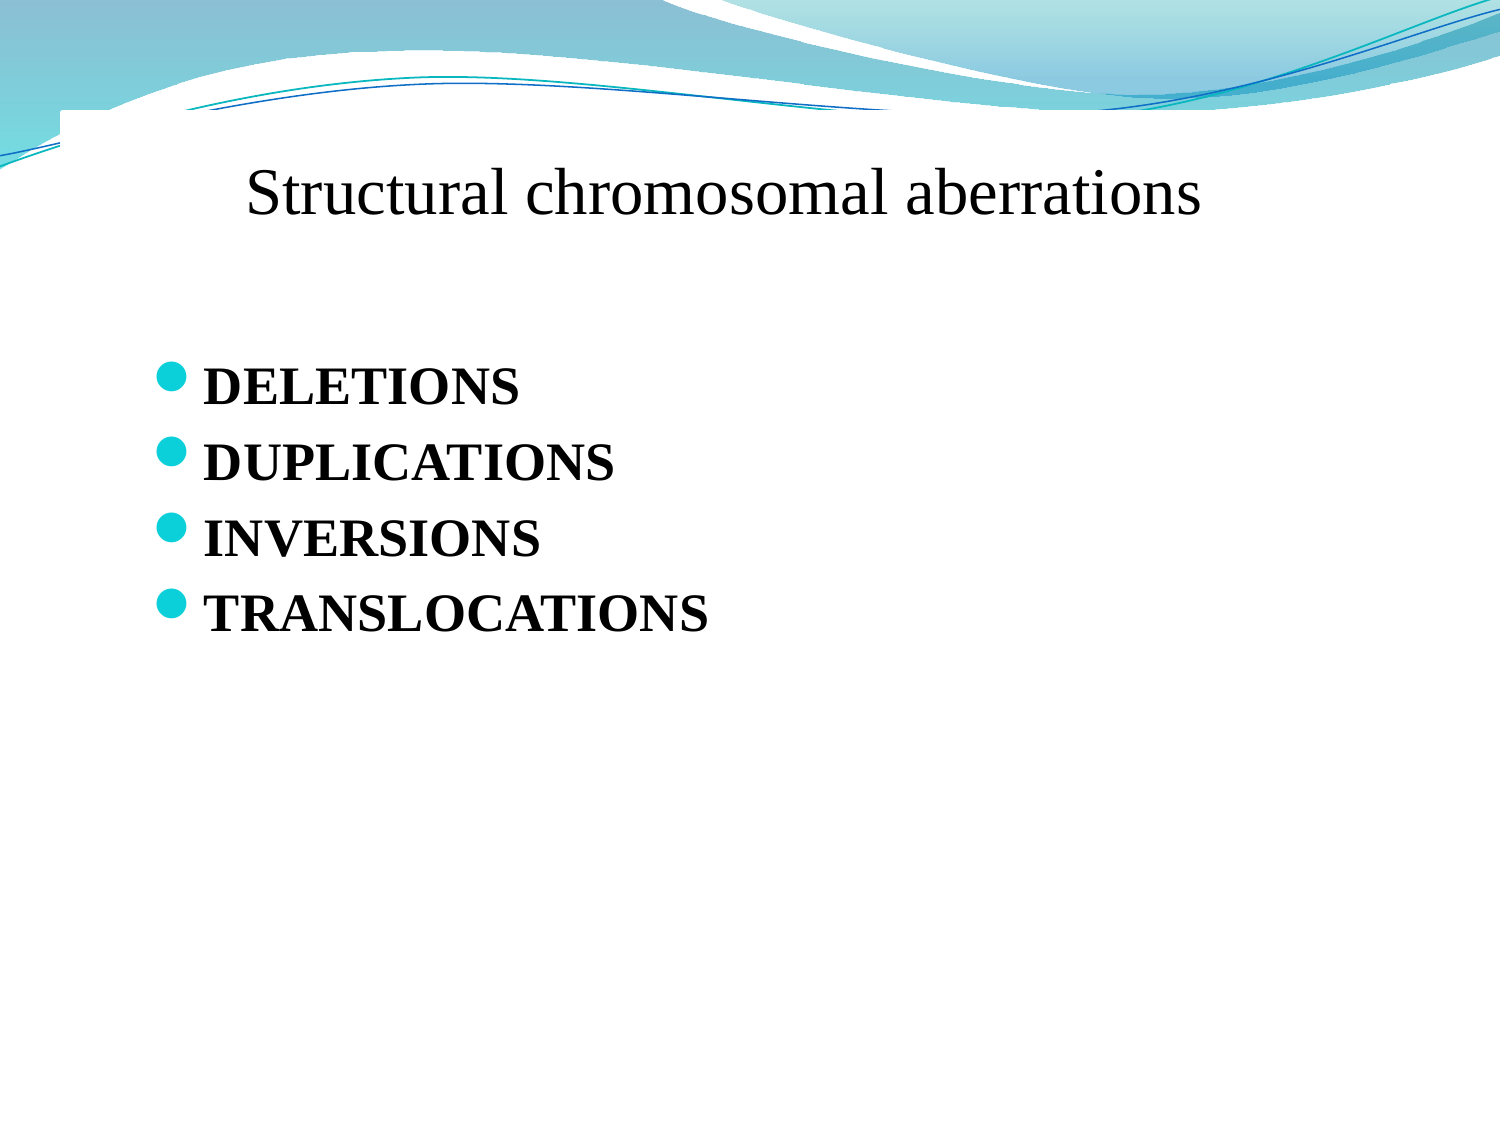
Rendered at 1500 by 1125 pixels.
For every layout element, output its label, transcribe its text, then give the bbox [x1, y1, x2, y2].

text_box Structural chromosomal aberrations [60, 110, 1390, 264]
list DELETIONS DUPLICATIONS INVERSIONS TRANSLOCATIONS [137, 342, 888, 976]
